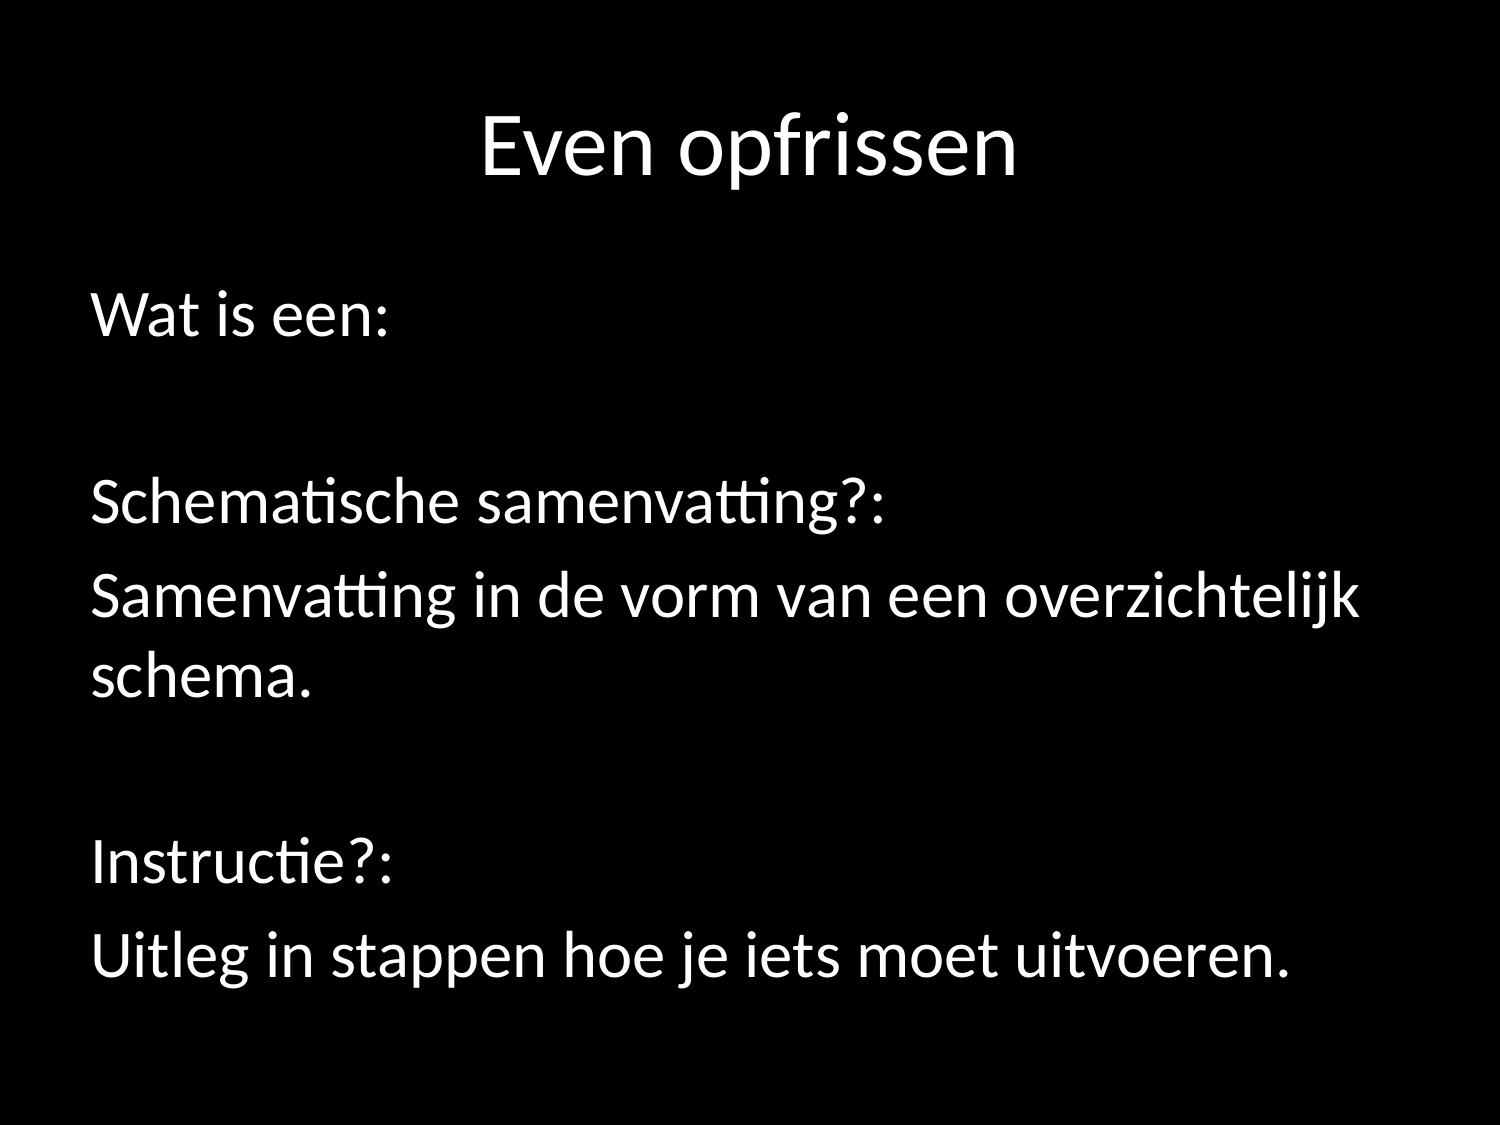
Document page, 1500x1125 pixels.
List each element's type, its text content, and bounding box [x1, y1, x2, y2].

title Even opfrissen [75, 45, 1425, 233]
list Wat is een: Schematische samenvatting?: Samenvatting in de vorm van een overzichtelijk schema. Instructie?: Uitleg in stappen hoe je iets moet uitvoeren. [75, 262, 1425, 1005]
